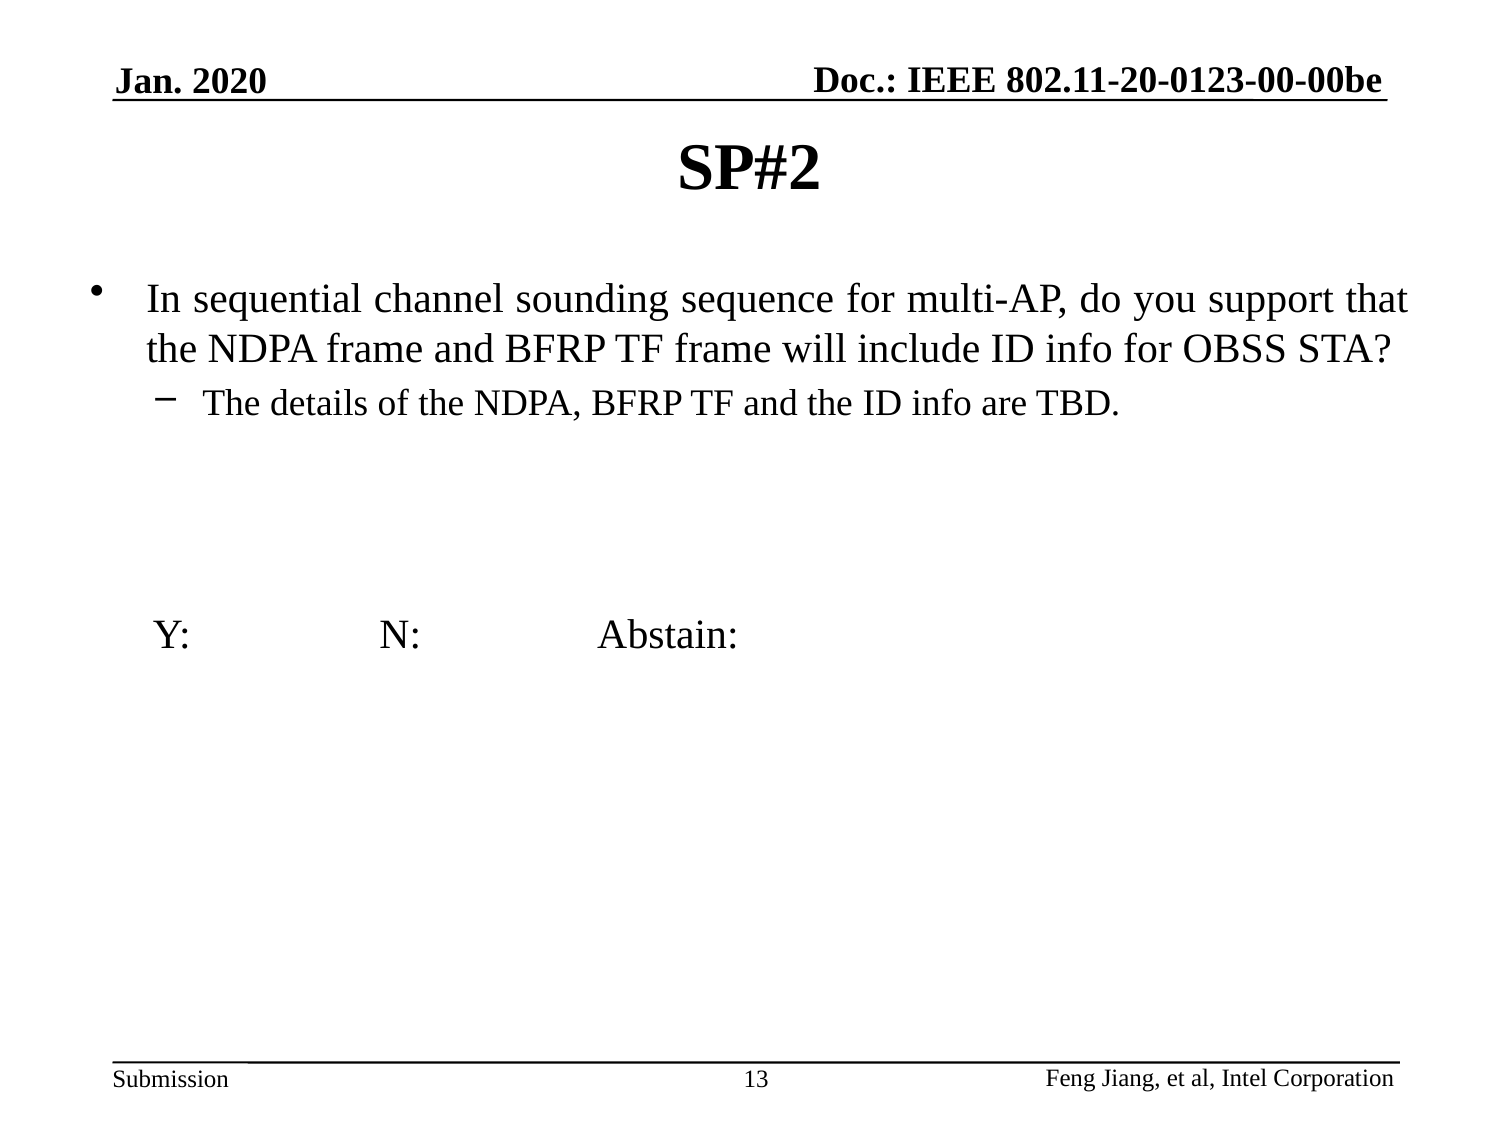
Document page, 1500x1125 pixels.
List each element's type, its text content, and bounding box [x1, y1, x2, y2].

list In sequential channel sounding sequence for multi-AP, do you support that the NDPA frame and BFRP TF frame will include ID info for OBSS STA? The details of the NDPA, BFRP TF and the ID info are TBD. Y: N: Abstain: [74, 262, 1425, 1013]
text_box Jan. 2020 [100, 48, 372, 102]
title SP#2 [74, 67, 1425, 258]
slide_number 13 [741, 1061, 772, 1093]
